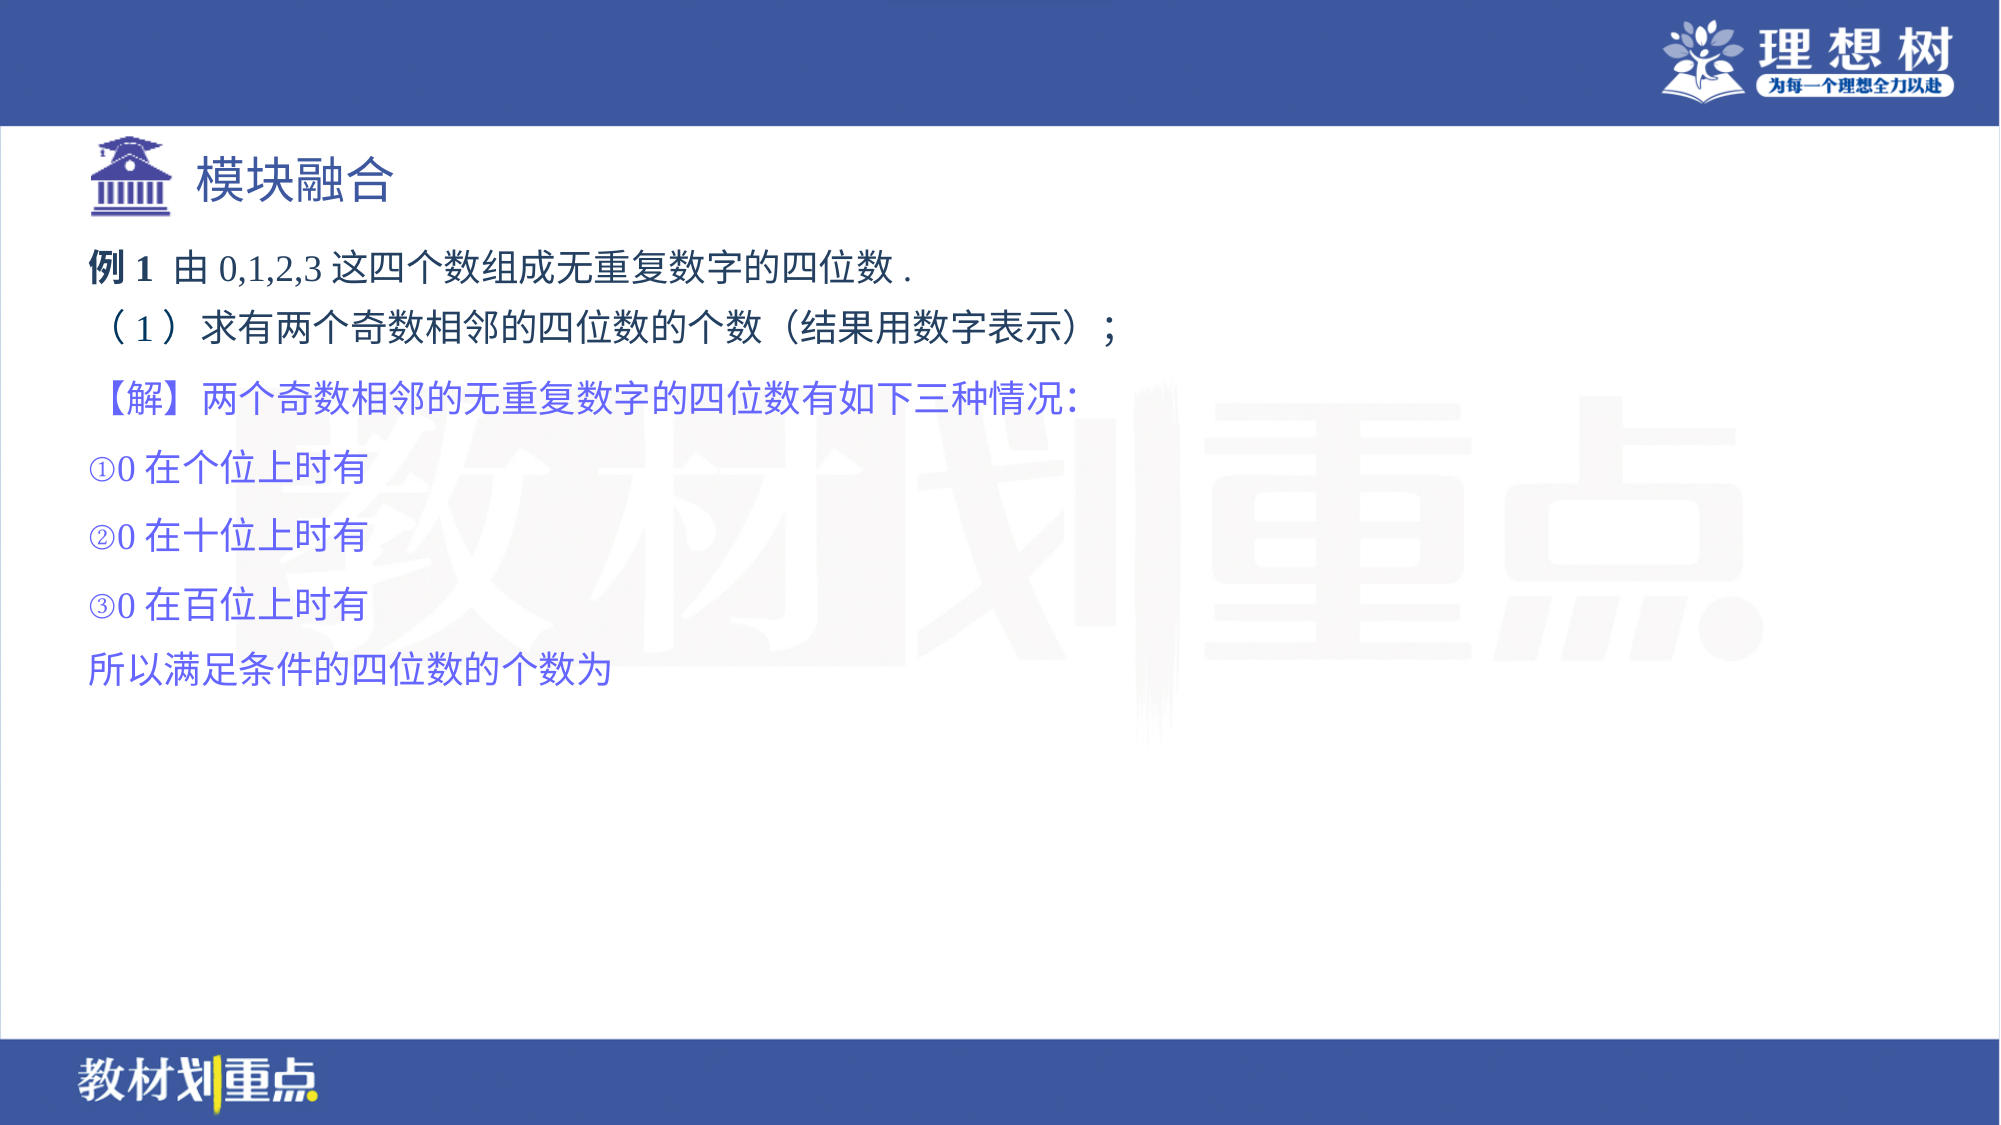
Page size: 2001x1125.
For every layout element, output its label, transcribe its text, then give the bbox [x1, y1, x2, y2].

text_box （1）求有两个奇数相邻的四位数的个数（结果用数字表示）； [88, 282, 1911, 343]
picture [0, 0, 2000, 1125]
text_box 例1 由0,1,2,3这四个数组成无重复数字的四位数. [88, 222, 1911, 282]
text_box 模块融合 [194, 135, 726, 222]
